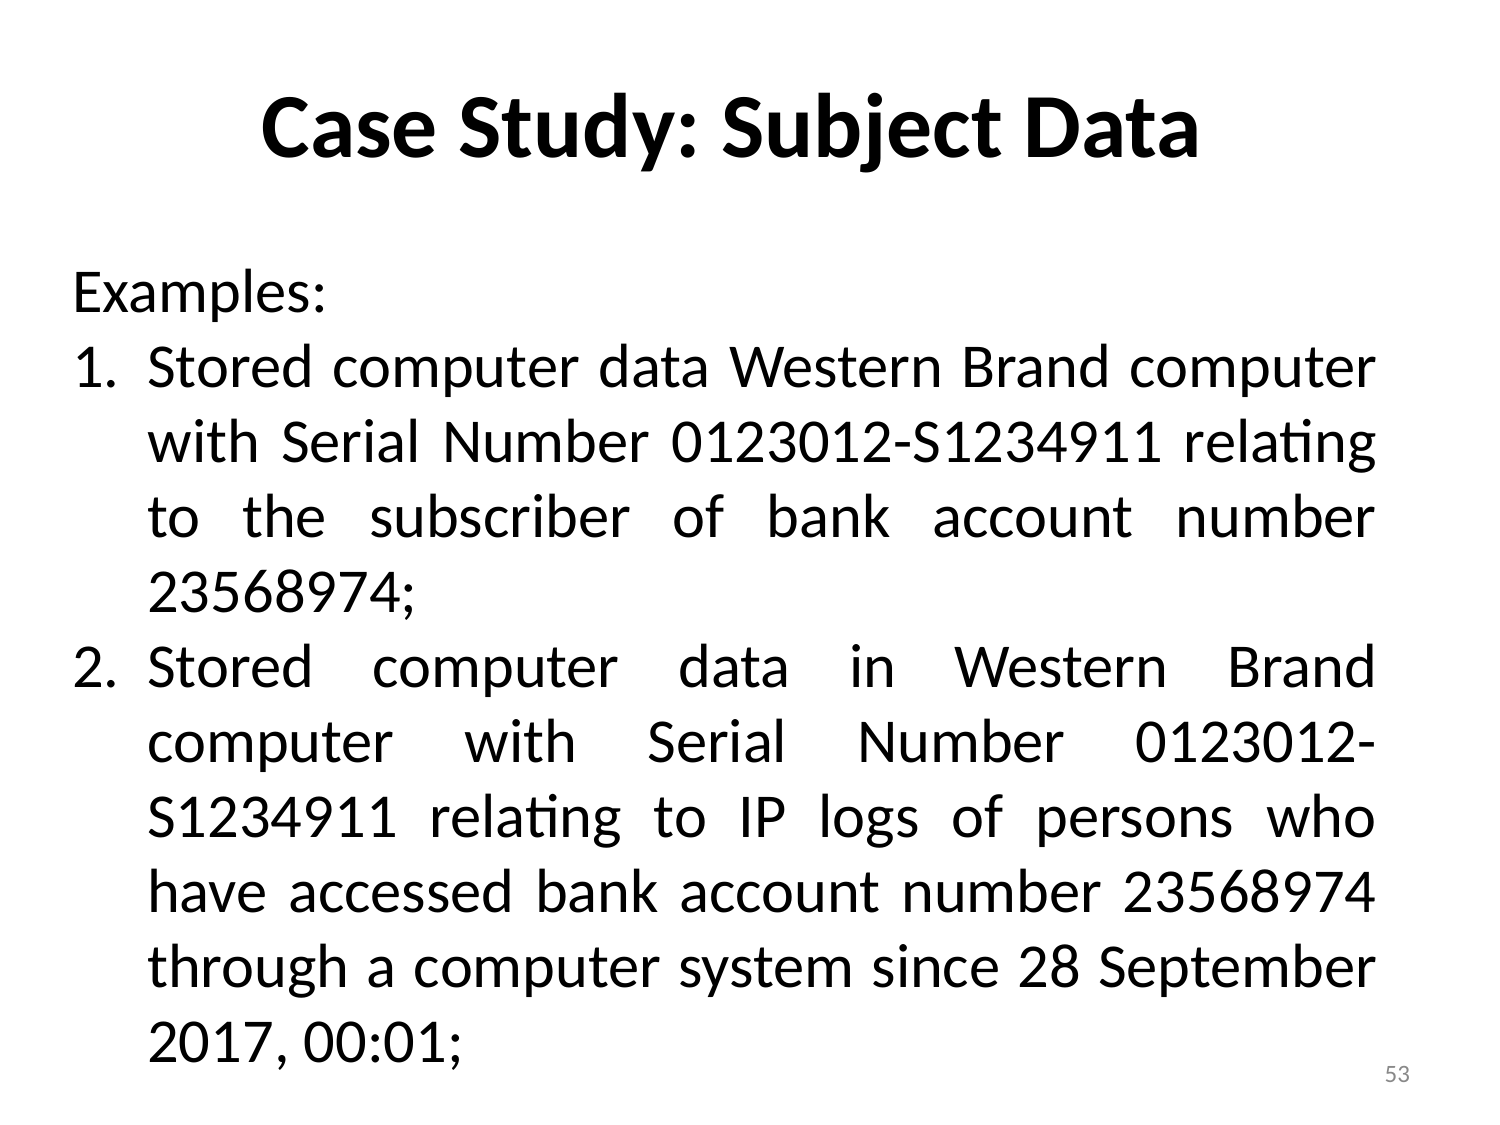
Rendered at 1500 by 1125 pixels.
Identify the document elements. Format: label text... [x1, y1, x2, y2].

slide_number 53 [1074, 1042, 1425, 1103]
text_box Examples: Stored computer data Western Brand computer with Serial Number 0123012-S1234911 relating to the subscriber of bank account number 23568974; Stored computer data in Western Brand computer with Serial Number 0123012-S1234911 relating to IP logs of persons who have accessed bank account number 23568974 through a computer system since 28 September 2017, 00:01; [57, 242, 1393, 1082]
title Case Study: Subject Data [57, 27, 1408, 216]
